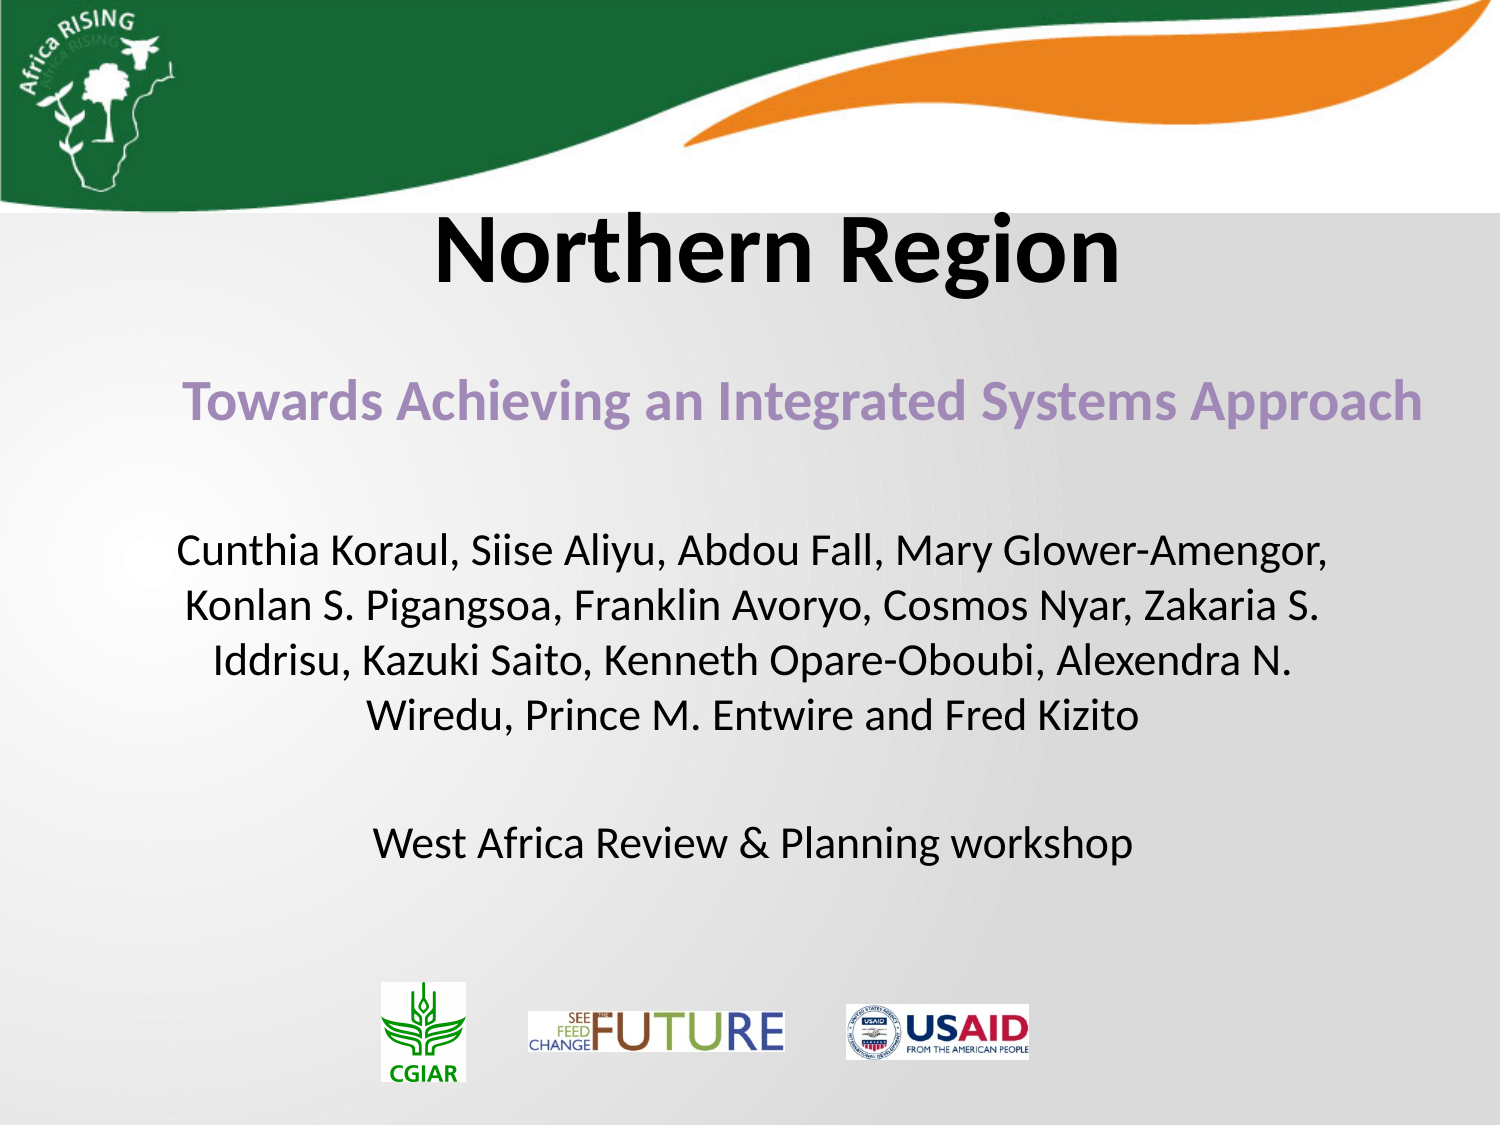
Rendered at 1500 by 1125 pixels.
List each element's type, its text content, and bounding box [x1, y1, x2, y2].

text_box Towards Achieving an Integrated Systems Approach [167, 354, 1440, 440]
picture [381, 982, 466, 1082]
list Cunthia Koraul, Siise Aliyu, Abdou Fall, Mary Glower-Amengor, Konlan S. Pigangsoa, Franklin Avoryo, Cosmos Nyar, Zakaria S. Iddrisu, Kazuki Saito, Kenneth Opare-Oboubi, Alexendra N. Wiredu, Prince M. Entwire and Fred Kizito West Africa Review & Planning workshop [125, 512, 1363, 788]
picture [846, 1004, 1029, 1060]
picture [0, 0, 1500, 213]
picture [528, 1011, 785, 1052]
list Northern Region [225, 174, 1313, 354]
